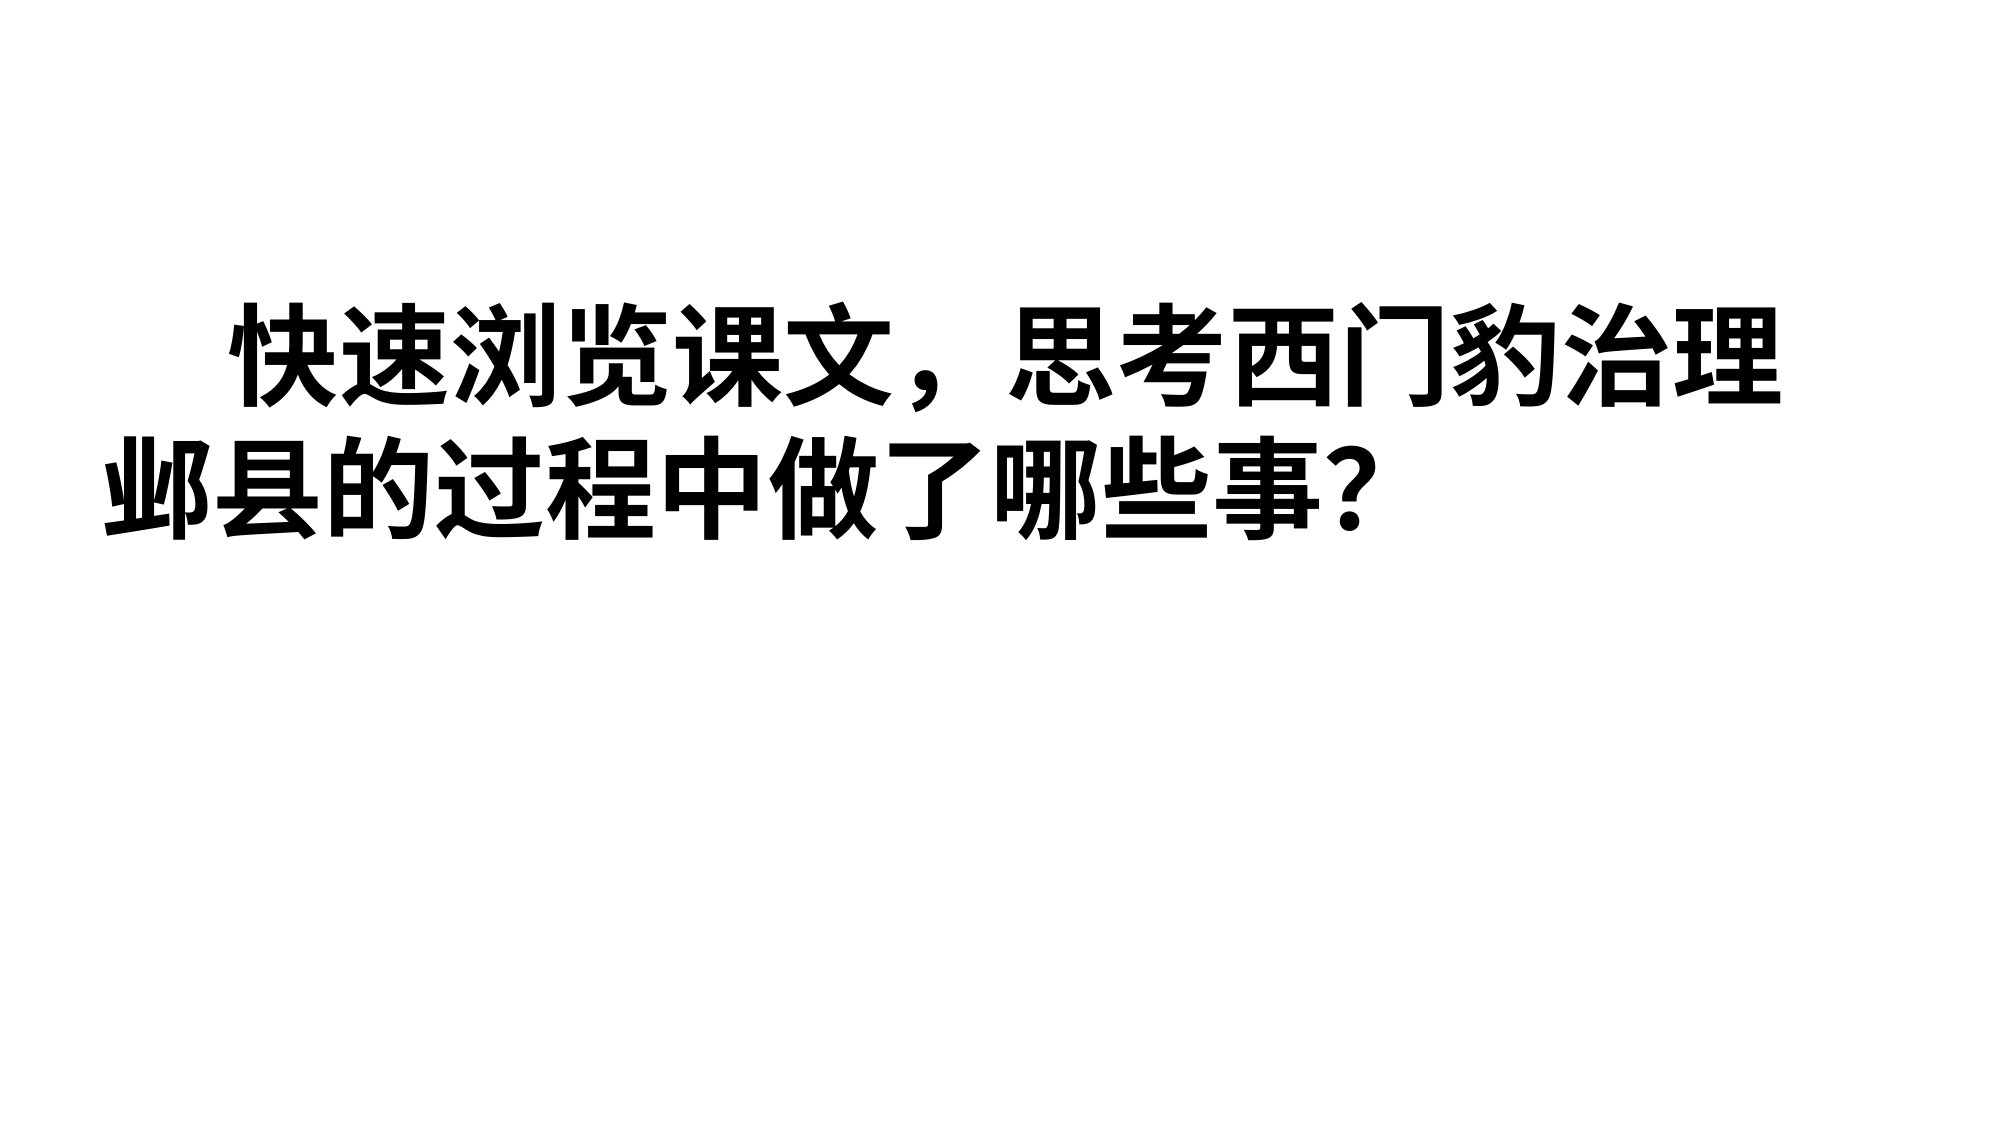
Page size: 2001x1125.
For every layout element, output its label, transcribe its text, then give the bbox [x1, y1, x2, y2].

text_box 快速浏览课文，思考西门豹治理邺县的过程中做了哪些事？ [86, 278, 1851, 561]
